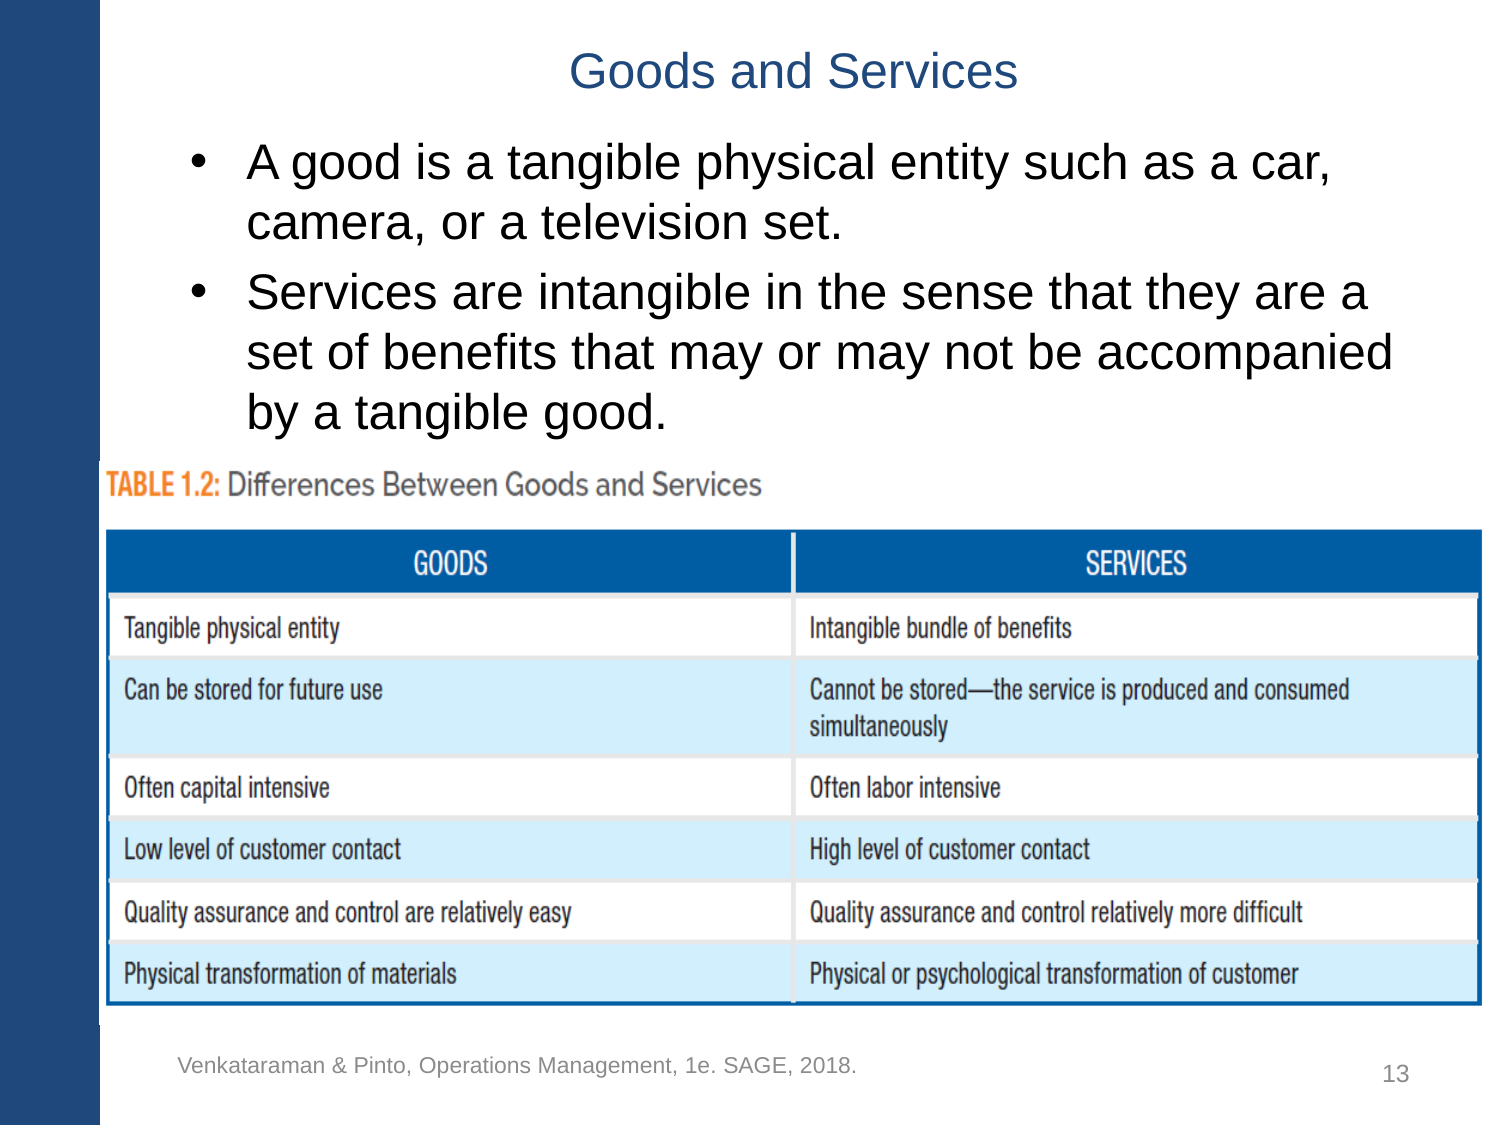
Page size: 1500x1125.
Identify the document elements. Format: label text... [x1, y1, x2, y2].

list A good is a tangible physical entity such as a car, camera, or a television set. Services are intangible in the sense that they are a set of benefits that may or may not be accompanied by a tangible good. [174, 122, 1438, 460]
footer Venkataraman & Pinto, Operations Management, 1e. SAGE, 2018. [162, 1042, 1313, 1103]
title Goods and Services [162, 0, 1425, 163]
picture [99, 461, 1500, 1025]
slide_number 13 [1350, 1042, 1425, 1103]
